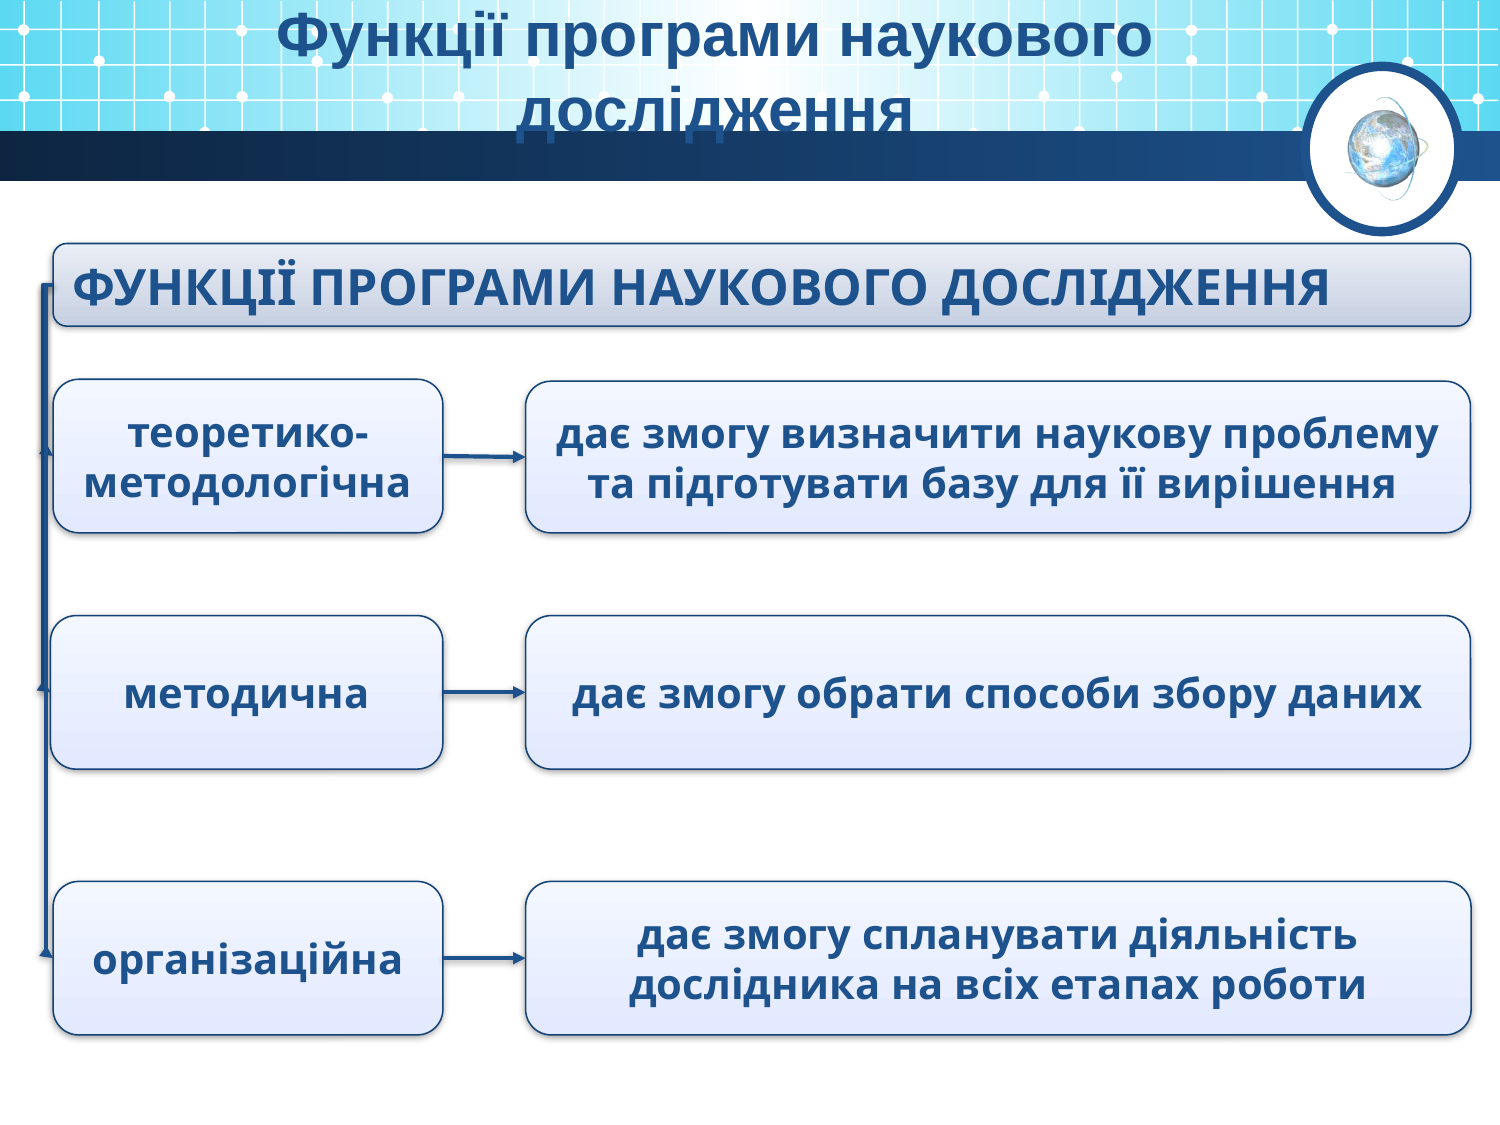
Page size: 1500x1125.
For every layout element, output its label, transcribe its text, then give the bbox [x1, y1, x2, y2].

text_box дає змогу спланувати діяльність дослідника на всіх етапах роботи [524, 880, 1472, 1036]
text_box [52, 284, 56, 959]
text_box Функції програми наукового дослідження [57, 0, 1375, 152]
text_box організаційна [52, 880, 444, 1036]
text_box дає змогу визначити наукову проблему та підготувати базу для її вирішення [524, 380, 1472, 534]
text_box теоретико-методологічна [60, 378, 444, 534]
text_box методична [60, 614, 444, 770]
text_box дає змогу обрати способи збору даних [524, 614, 1472, 770]
picture [1310, 72, 1454, 226]
text_box ФУНКЦІЇ ПРОГРАМИ НАУКОВОГО ДОСЛІДЖЕННЯ [52, 242, 1472, 327]
